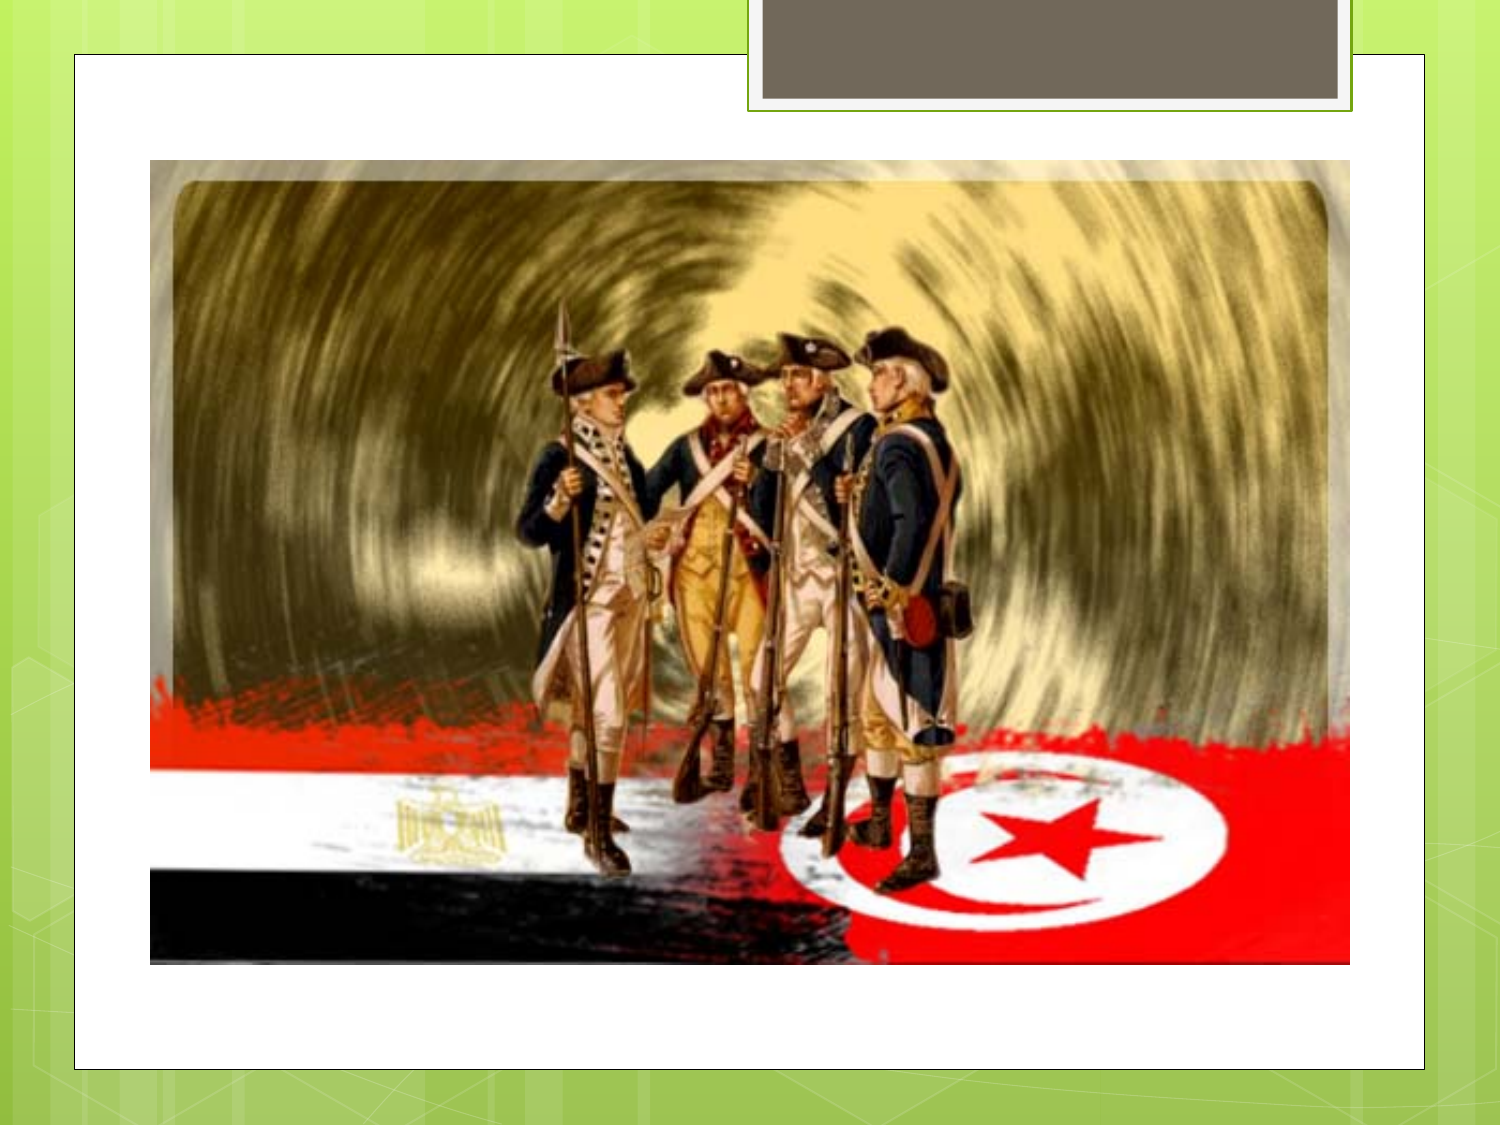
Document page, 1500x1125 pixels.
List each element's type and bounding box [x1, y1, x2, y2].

picture [149, 160, 1351, 965]
